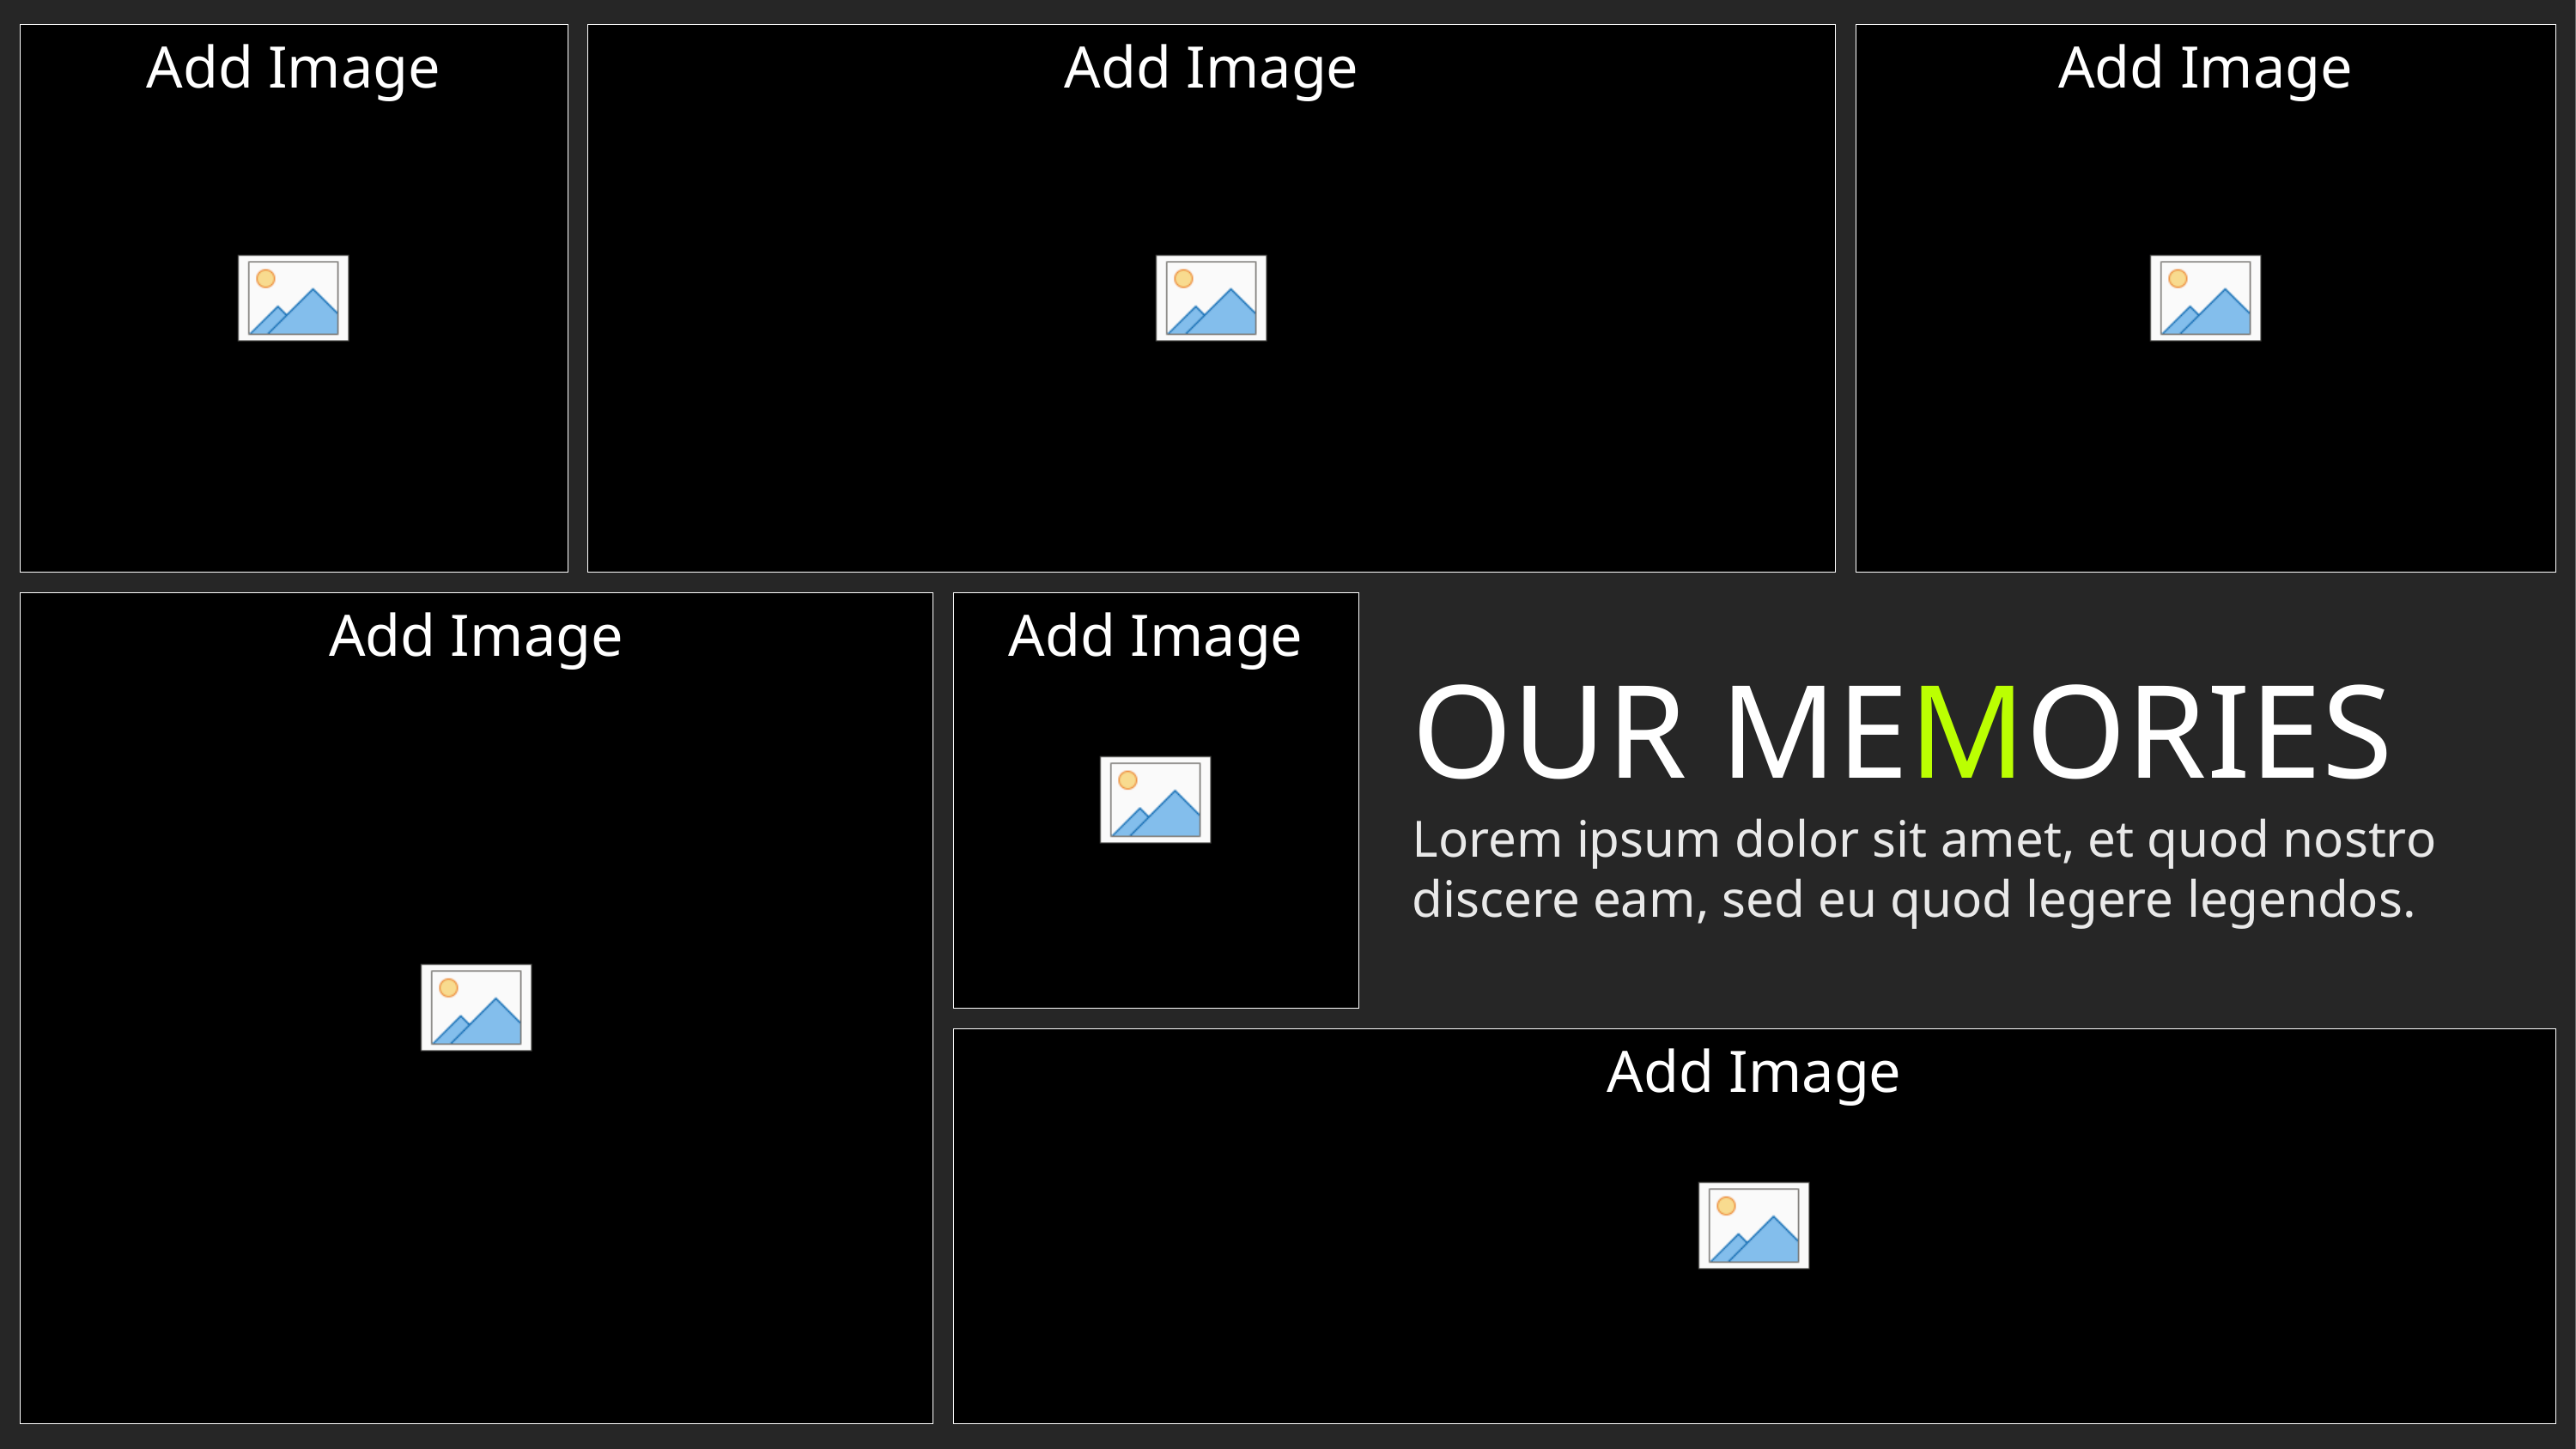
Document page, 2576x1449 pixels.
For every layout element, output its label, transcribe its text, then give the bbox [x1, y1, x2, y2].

picture [20, 591, 933, 1424]
picture [587, 24, 1836, 573]
picture [20, 24, 568, 573]
picture [1856, 24, 2556, 573]
picture [952, 1028, 2556, 1425]
list OUR MEMORIES [1388, 622, 2556, 795]
list Lorem ipsum dolor sit amet, et quod nostro discere eam, sed eu quod legere legendos. [1388, 795, 2556, 978]
picture [952, 591, 1359, 1009]
